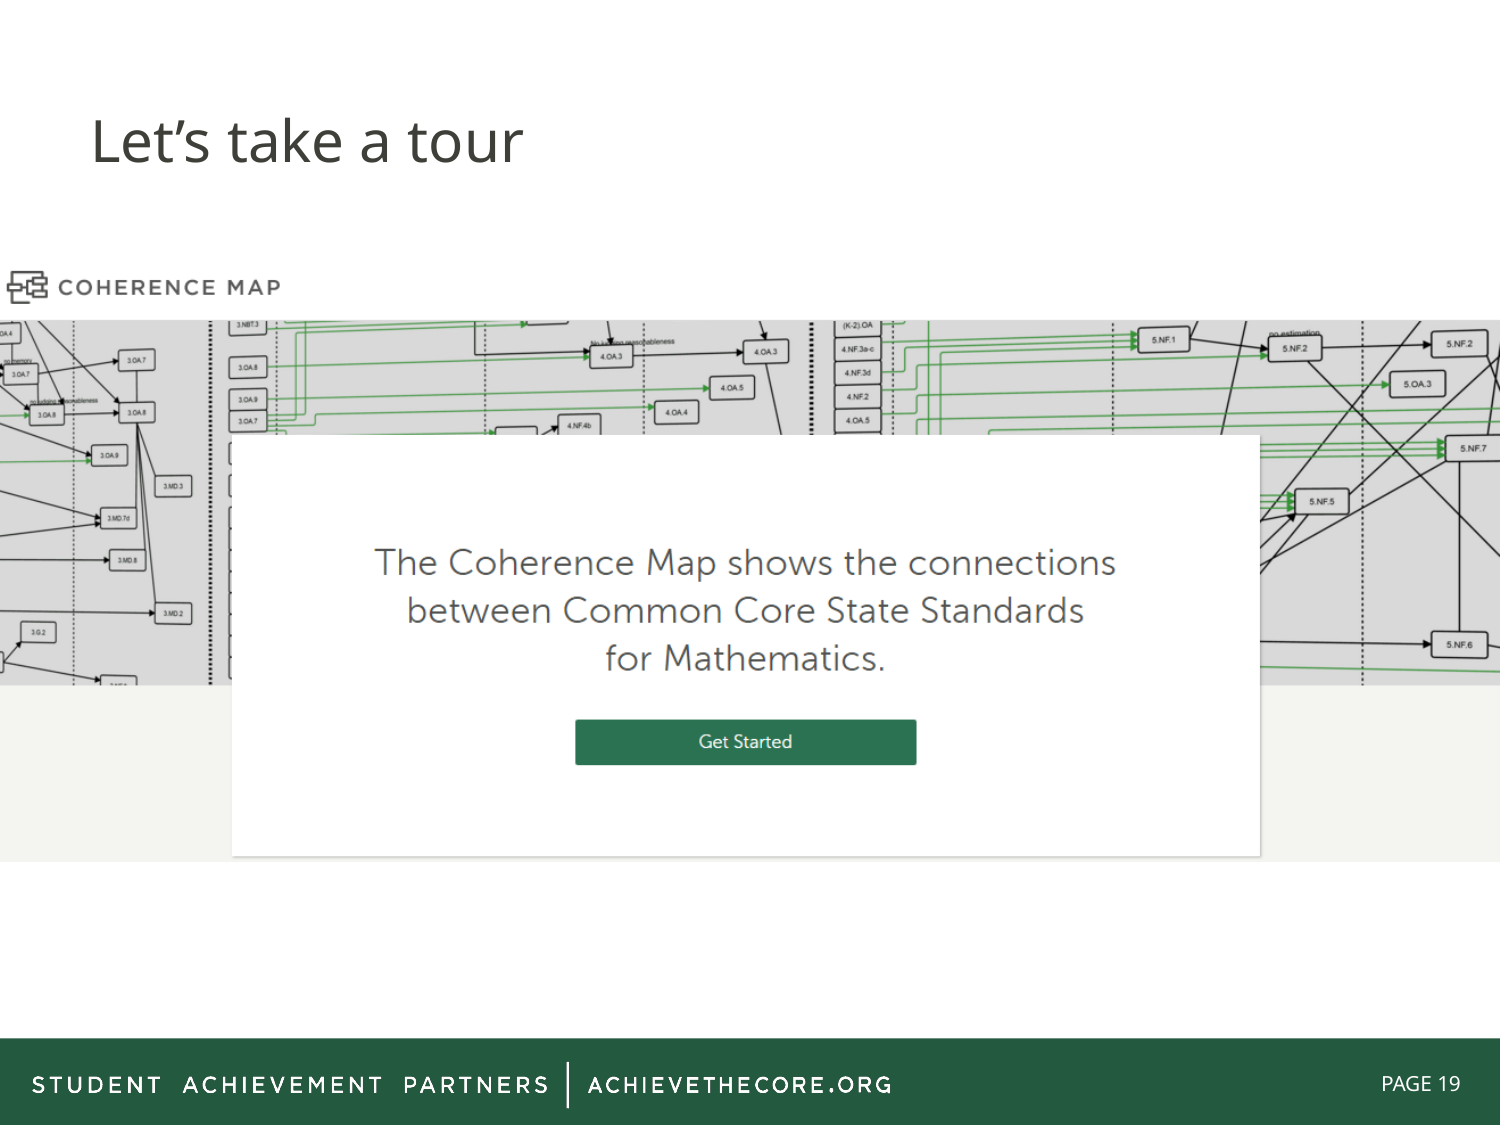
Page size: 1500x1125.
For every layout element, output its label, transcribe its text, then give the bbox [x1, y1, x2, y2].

title Let’s take a tour [75, 45, 1425, 233]
picture [12, 1055, 911, 1112]
picture [0, 263, 1500, 862]
